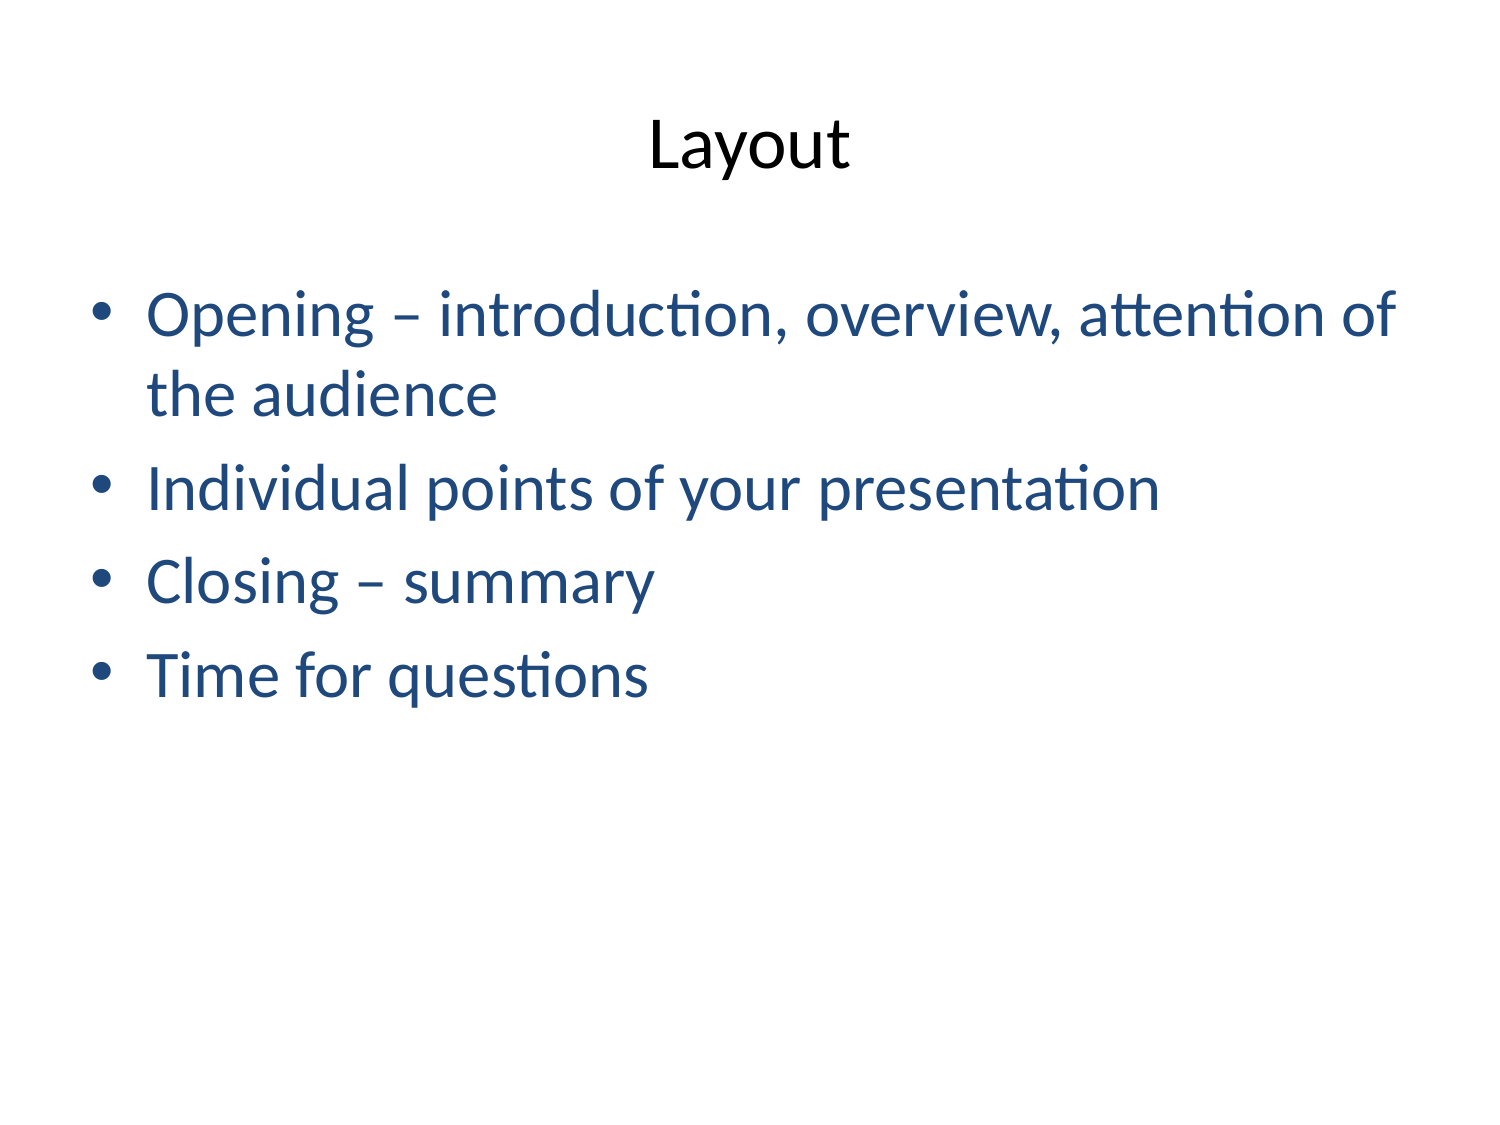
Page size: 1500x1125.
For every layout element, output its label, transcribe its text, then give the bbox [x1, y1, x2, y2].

list Opening – introduction, overview, attention of the audience Individual points of your presentation Closing – summary Time for questions [75, 262, 1425, 1005]
title Layout [75, 45, 1425, 233]
